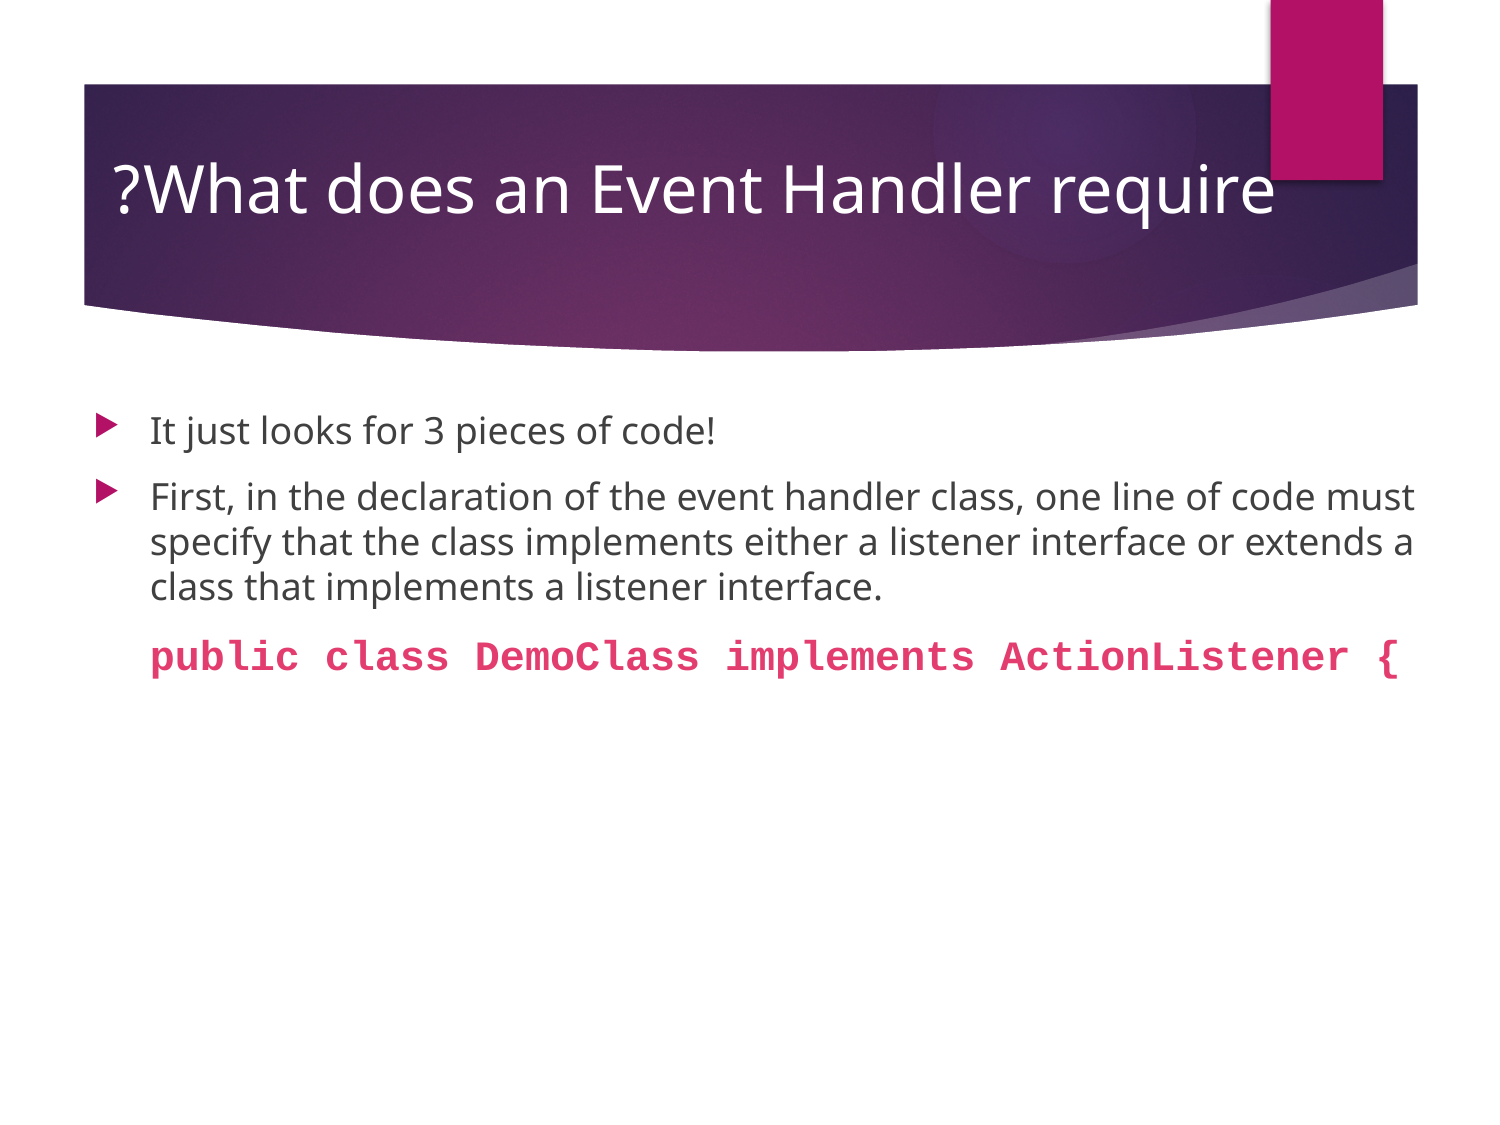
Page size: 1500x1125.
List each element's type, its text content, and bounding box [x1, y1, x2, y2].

title What does an Event Handler require? [94, 69, 1500, 305]
list It just looks for 3 pieces of code! First, in the declaration of the event handler class, one line of code must specify that the class implements either a listener interface or extends a class that implements a listener interface. public class DemoClass implements ActionListener { [78, 399, 1452, 991]
